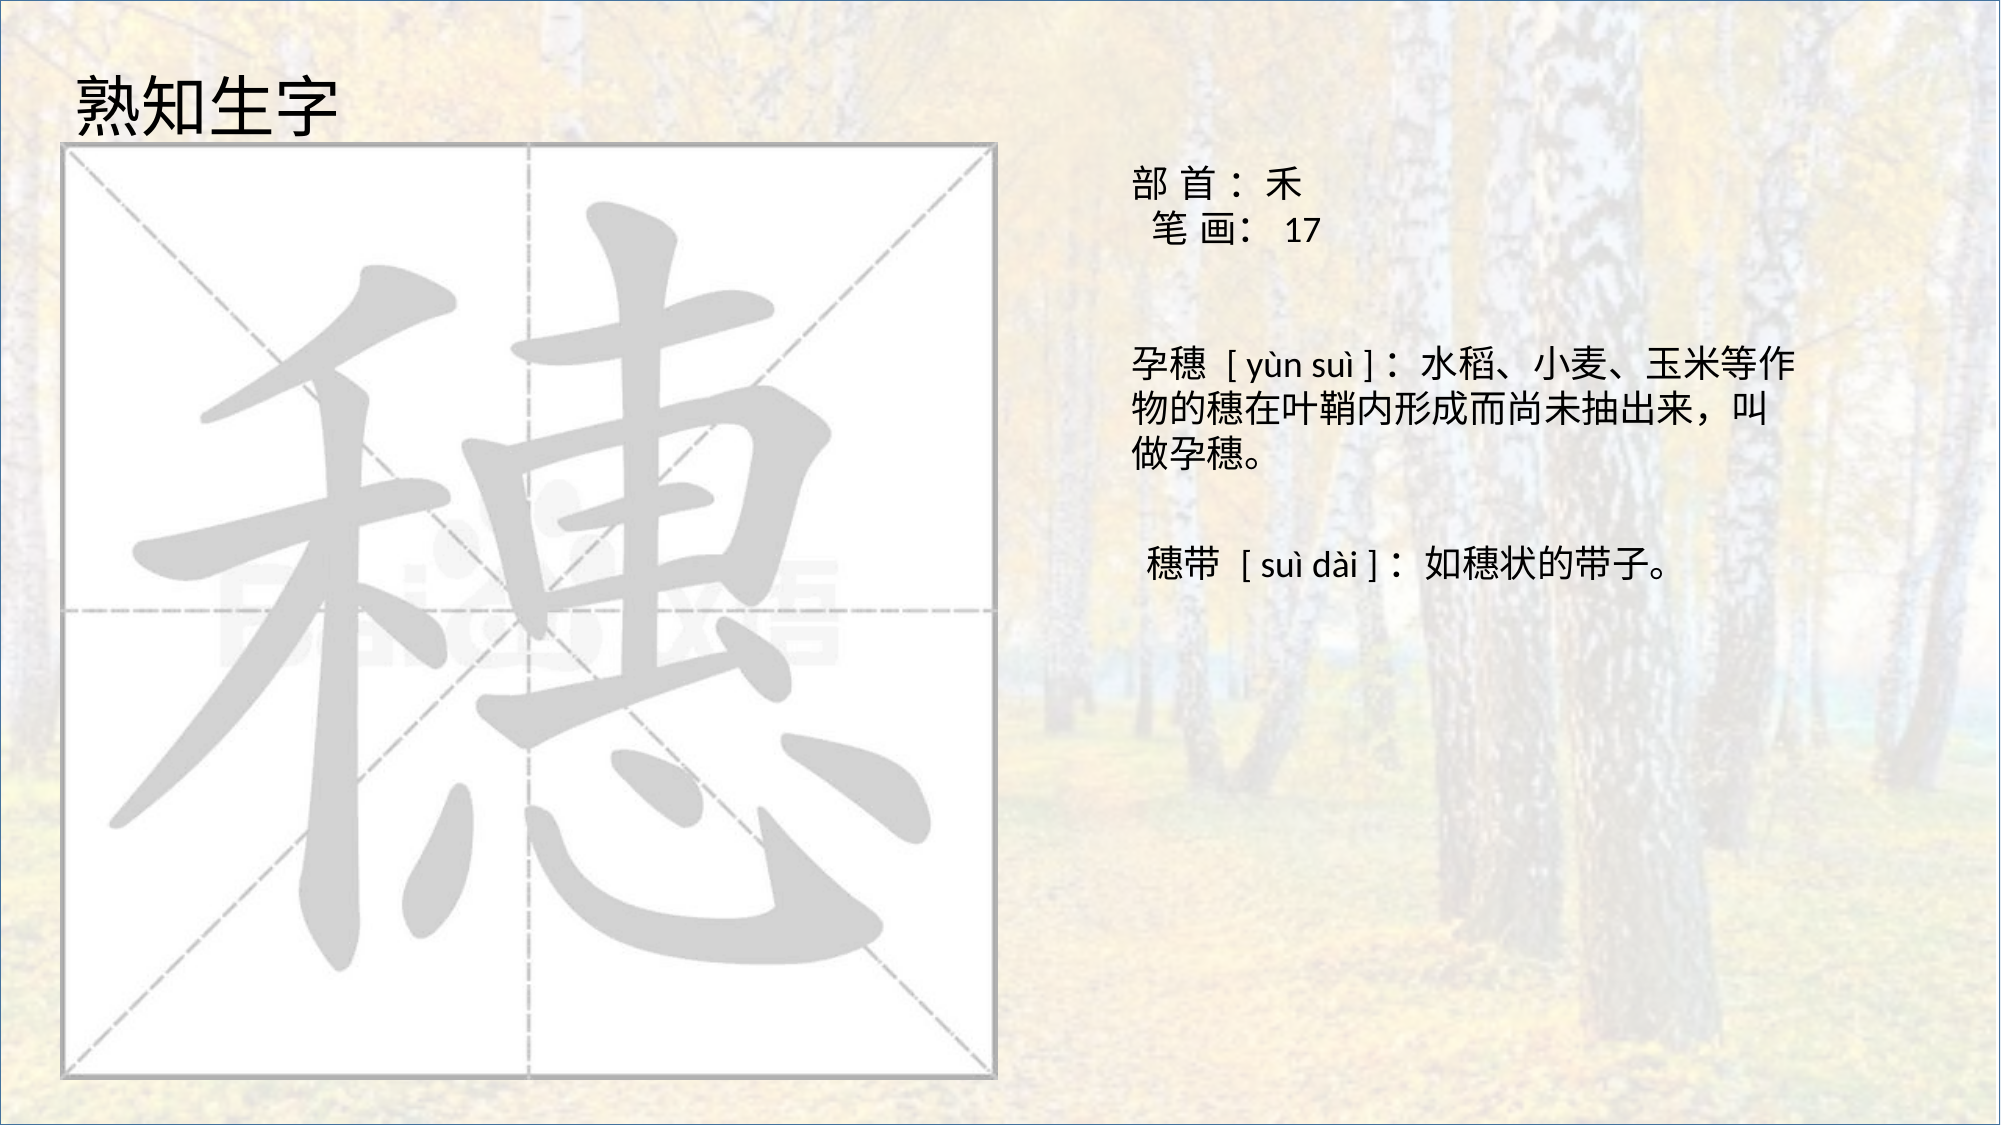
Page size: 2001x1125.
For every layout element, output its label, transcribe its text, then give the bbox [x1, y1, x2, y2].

text_box 部 首 ：禾 笔 画：17 [1117, 152, 1534, 258]
picture [59, 142, 998, 1080]
text_box 熟知生字 [60, 57, 1181, 152]
text_box 孕穗 [ yùn suì ]：水稻、小麦、玉米等作物的穗在叶鞘内形成而尚未抽出来，叫做孕穗。 [1117, 332, 1822, 483]
text_box 穗带 [ suì dài ]：如穗状的带子。 [1131, 532, 1836, 592]
